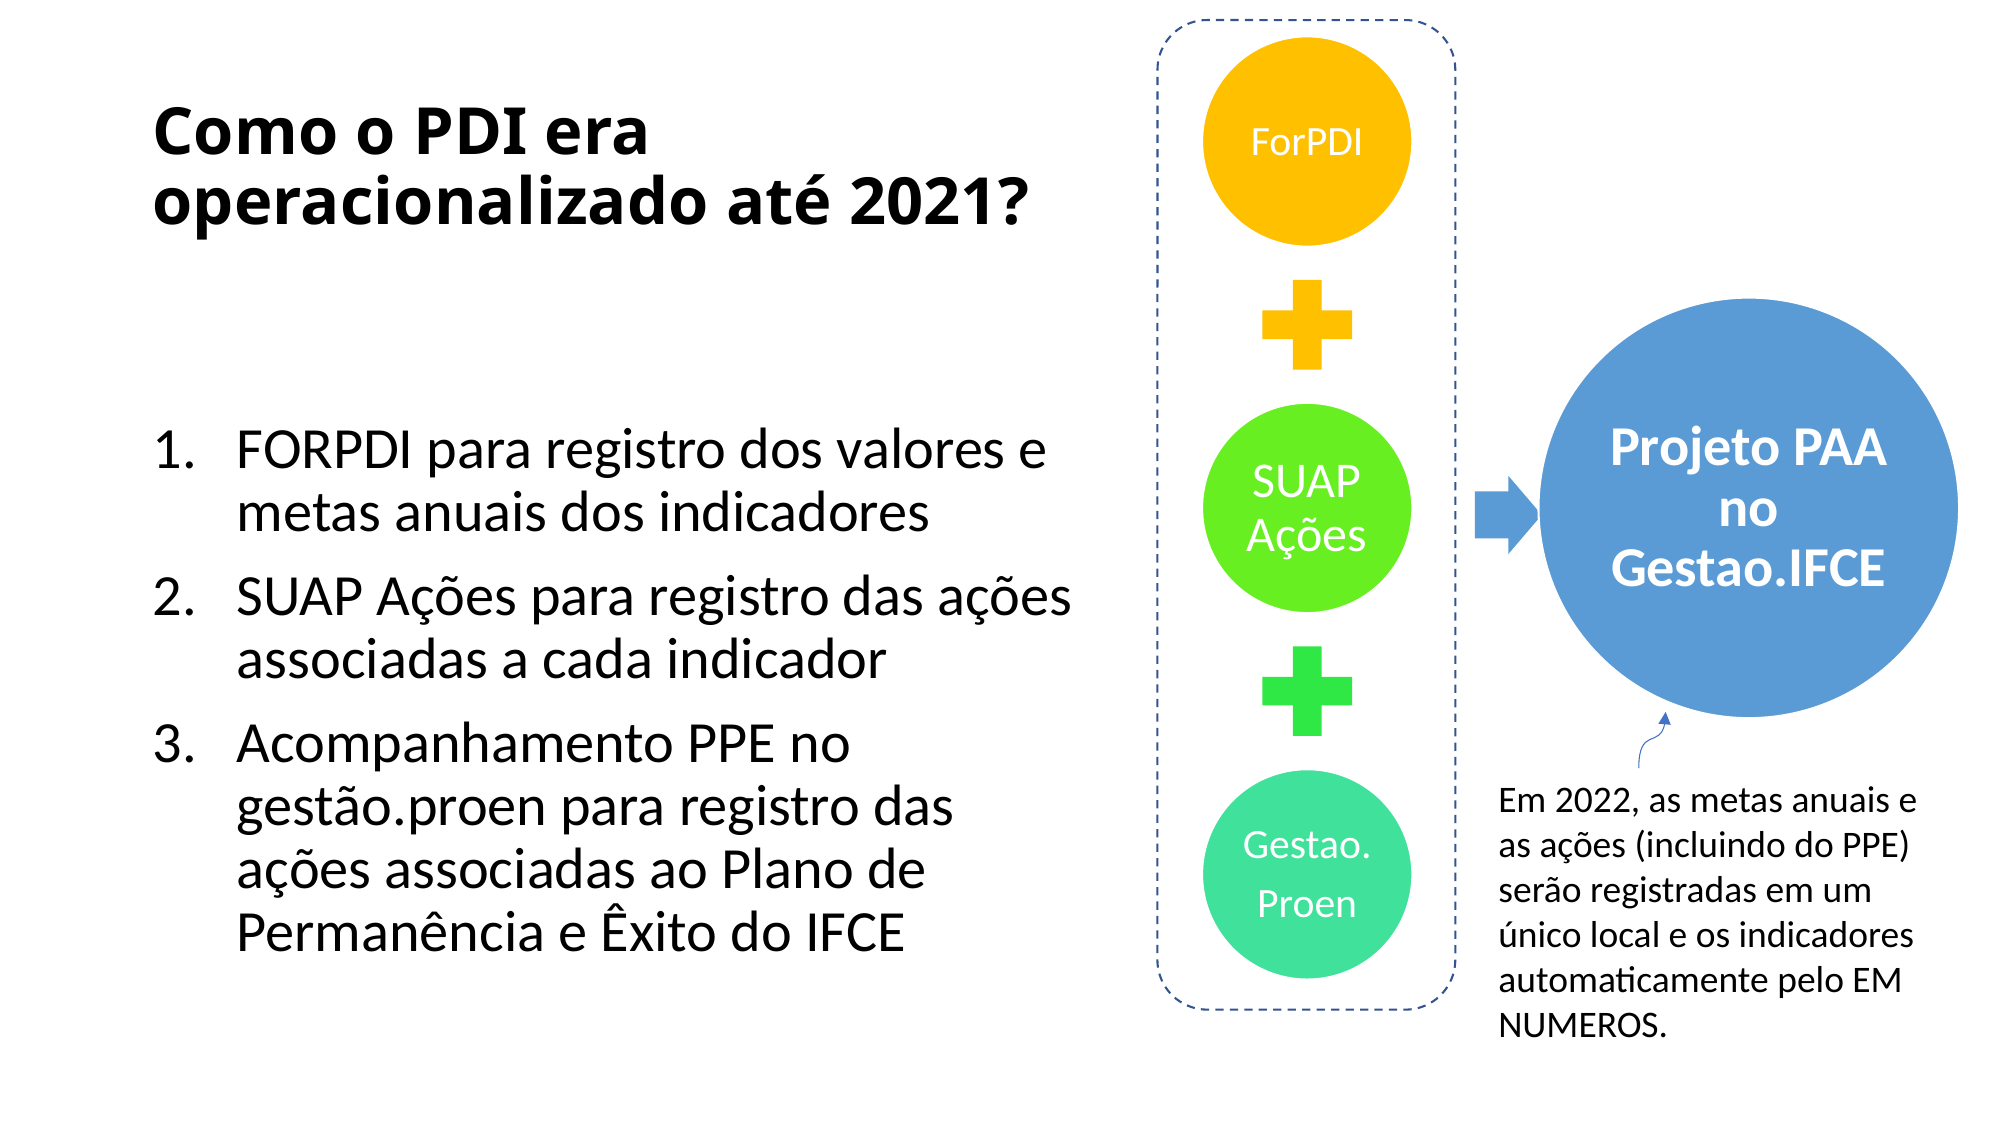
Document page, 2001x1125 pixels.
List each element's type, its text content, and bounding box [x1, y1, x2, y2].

text_box [1156, 18, 1452, 1011]
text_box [1624, 726, 1681, 754]
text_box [1193, 35, 1968, 981]
list FORPDI para registro dos valores e metas anuais dos indicadores SUAP Ações para registro das ações associadas a cada indicador Acompanhamento PPE no gestão.proen para registro das ações associadas ao Plano de Permanência e Êxito do IFCE [137, 411, 1099, 1125]
title Como o PDI era operacionalizado até 2021? [137, 59, 1071, 278]
text_box Em 2022, as metas anuais e as ações (incluindo do PPE) serão registradas em um único local e os indicadores automaticamente pelo EM NUMEROS. [1483, 981, 1968, 1053]
